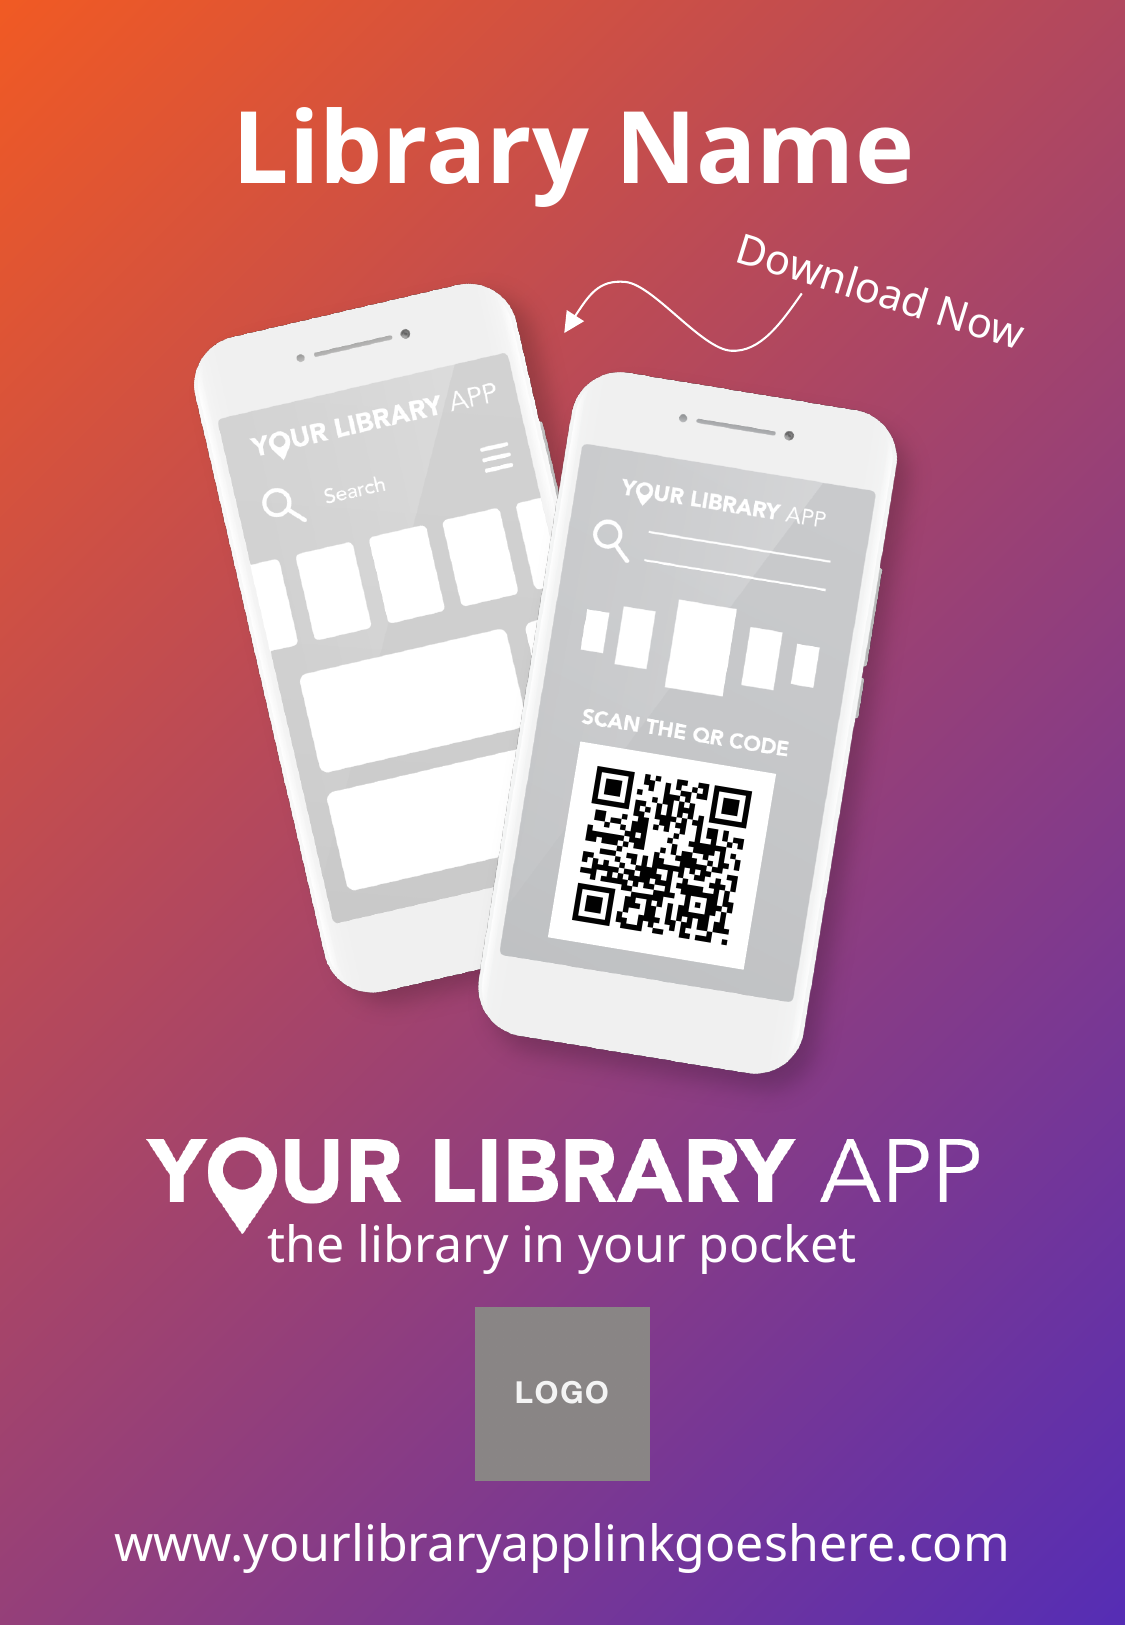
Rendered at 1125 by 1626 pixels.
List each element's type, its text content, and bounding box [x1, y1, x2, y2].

picture [640, 285, 787, 349]
picture [32, 211, 1037, 1234]
text_box Library Name [120, 75, 1027, 211]
text_box www.yourlibraryapplinkgoeshere.com [98, 1503, 1027, 1579]
picture [475, 1307, 650, 1481]
